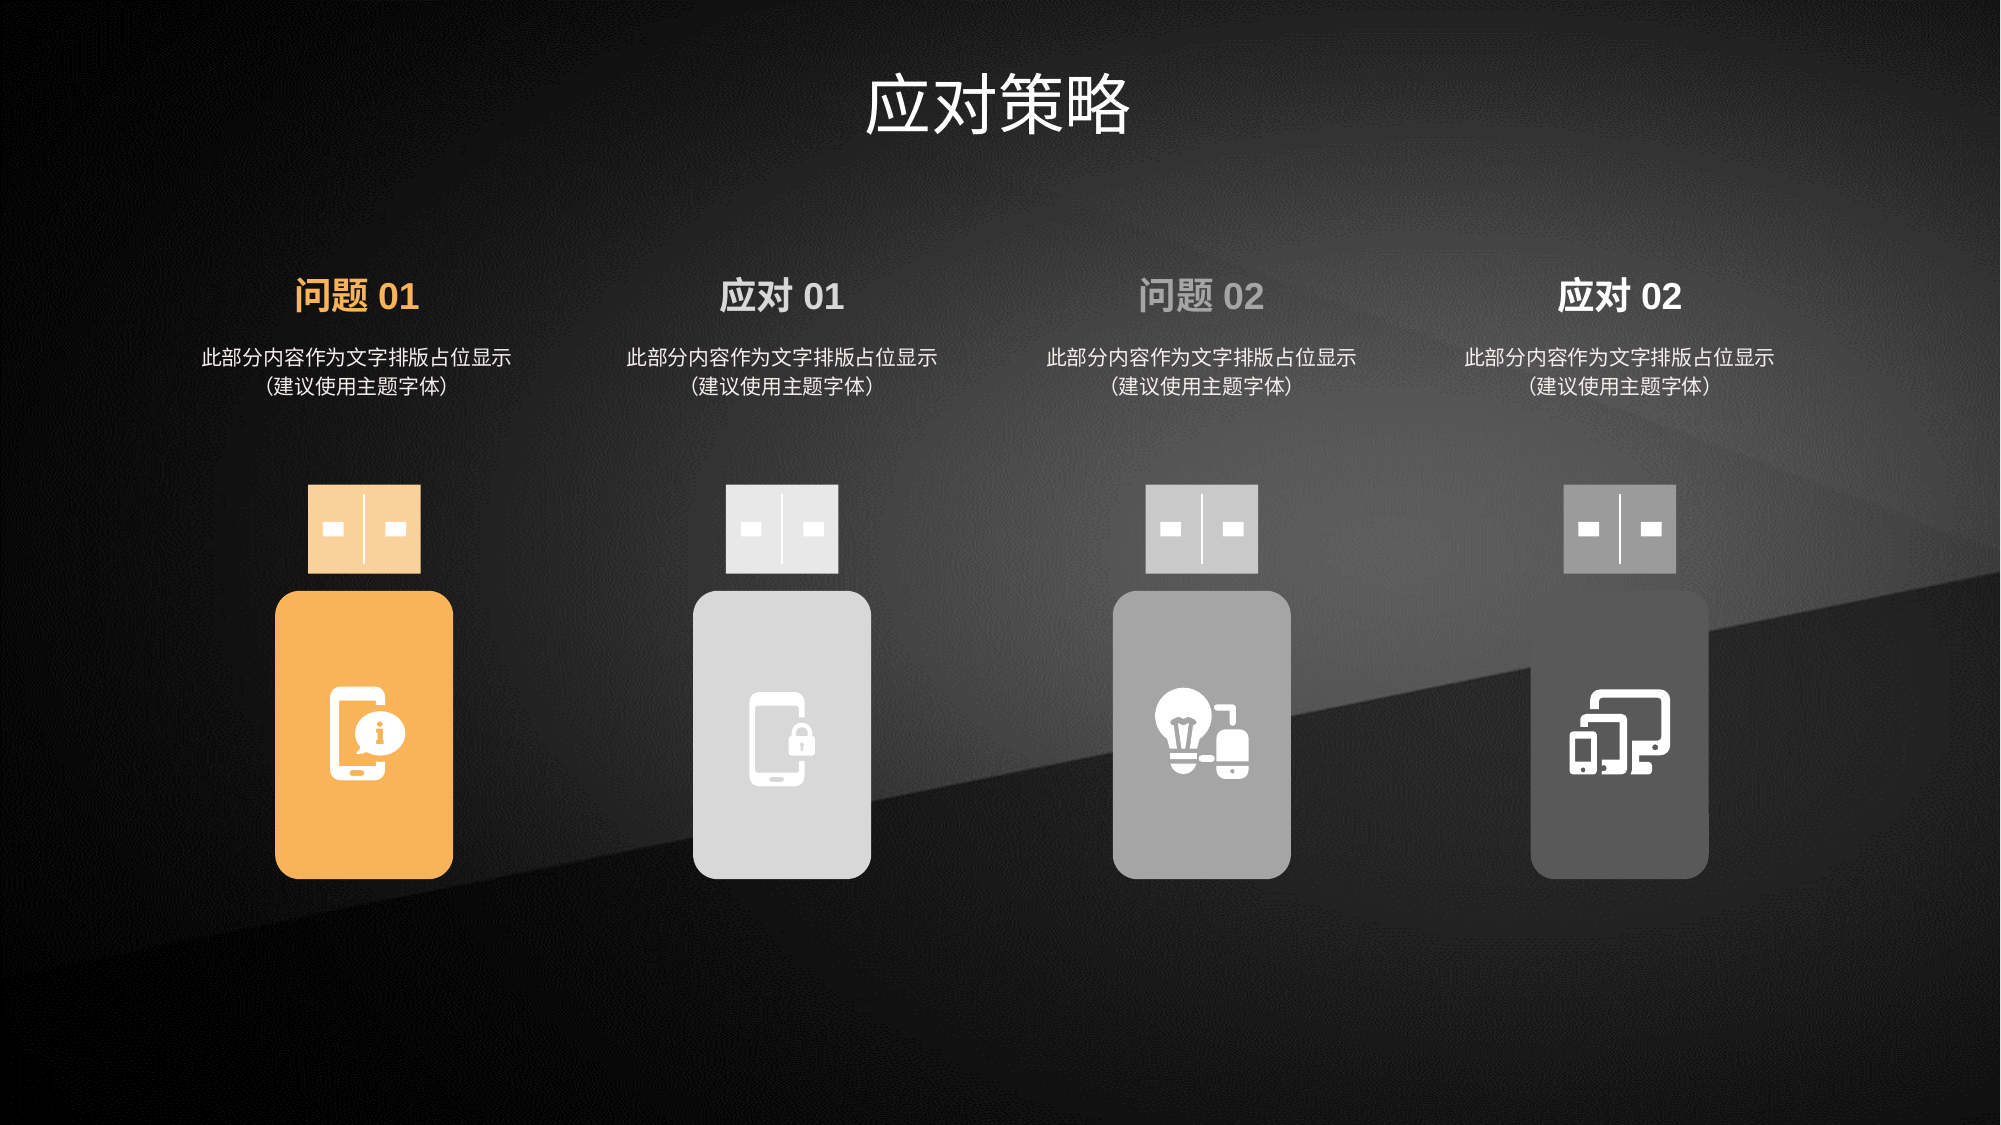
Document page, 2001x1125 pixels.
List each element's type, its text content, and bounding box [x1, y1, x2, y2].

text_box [693, 484, 872, 880]
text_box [275, 484, 454, 880]
picture [0, 0, 2001, 1125]
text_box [1036, 268, 1368, 421]
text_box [191, 268, 523, 421]
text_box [616, 268, 948, 421]
text_box 应对策略 [760, 55, 1237, 151]
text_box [1453, 268, 1786, 421]
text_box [1112, 484, 1291, 880]
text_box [1530, 484, 1709, 880]
